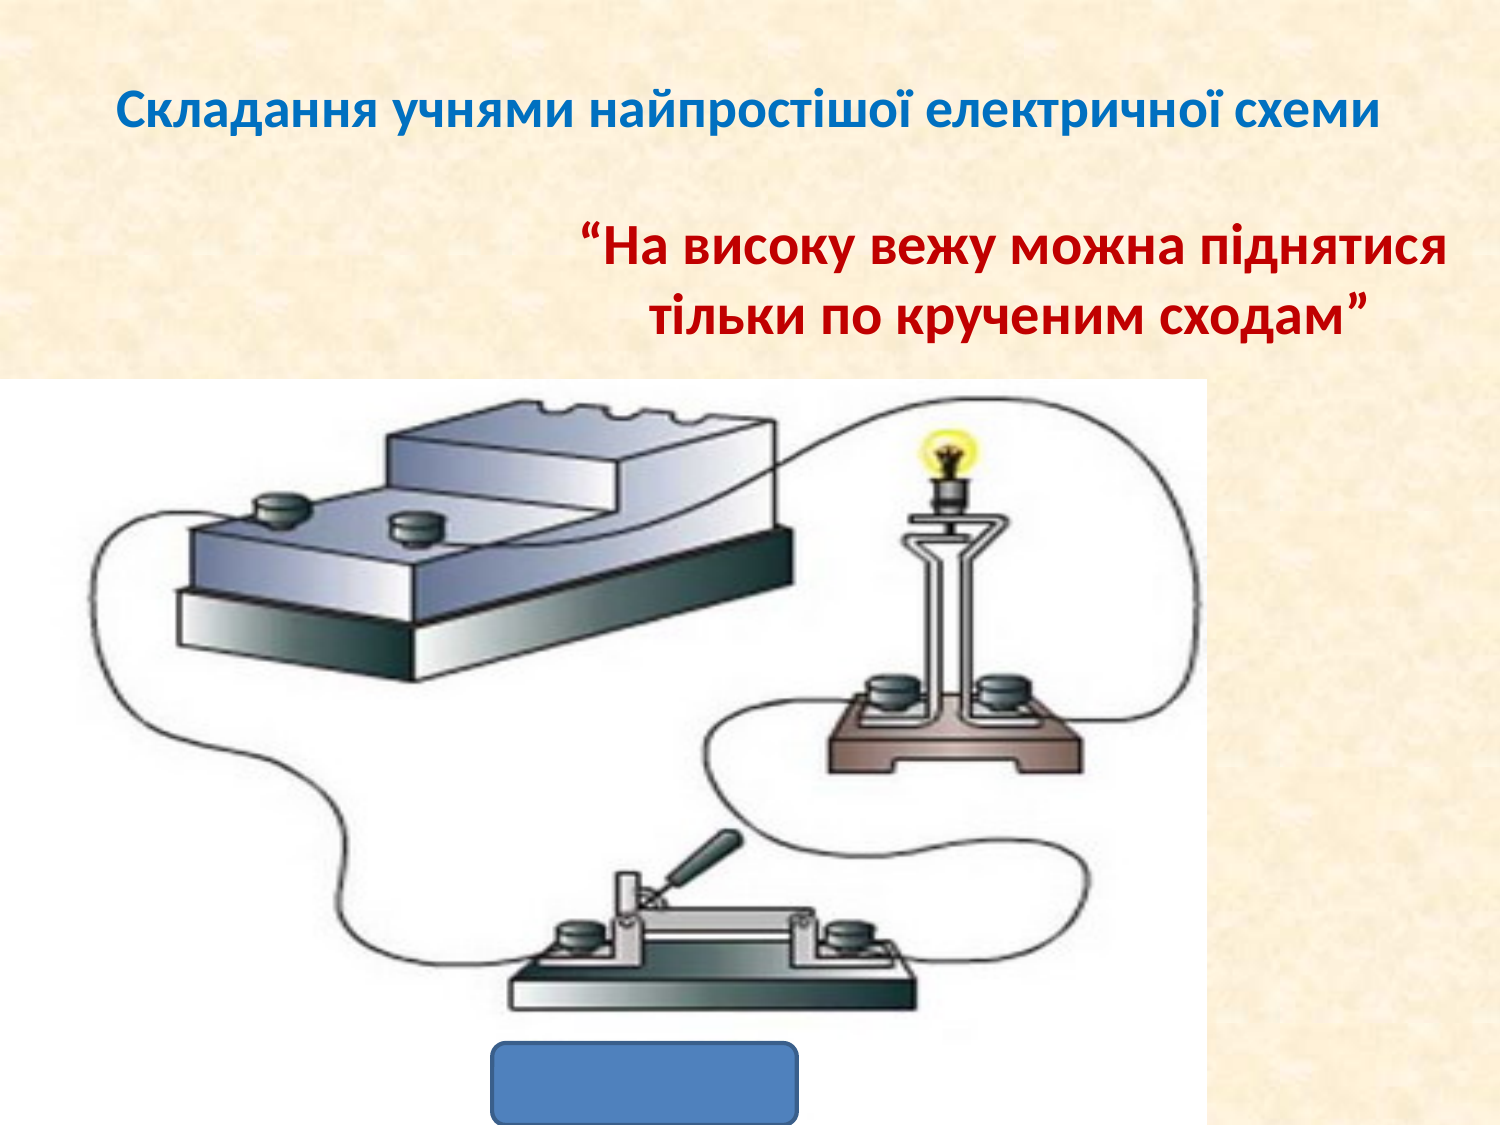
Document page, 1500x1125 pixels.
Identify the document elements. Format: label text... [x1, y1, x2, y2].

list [0, 379, 1208, 1125]
title Складання учнями найпростішої електричної схеми [75, 45, 1425, 233]
picture [0, 0, 1500, 1125]
text_box “На високу вежу можна піднятися тільки по крученим сходам” [527, 128, 1500, 364]
